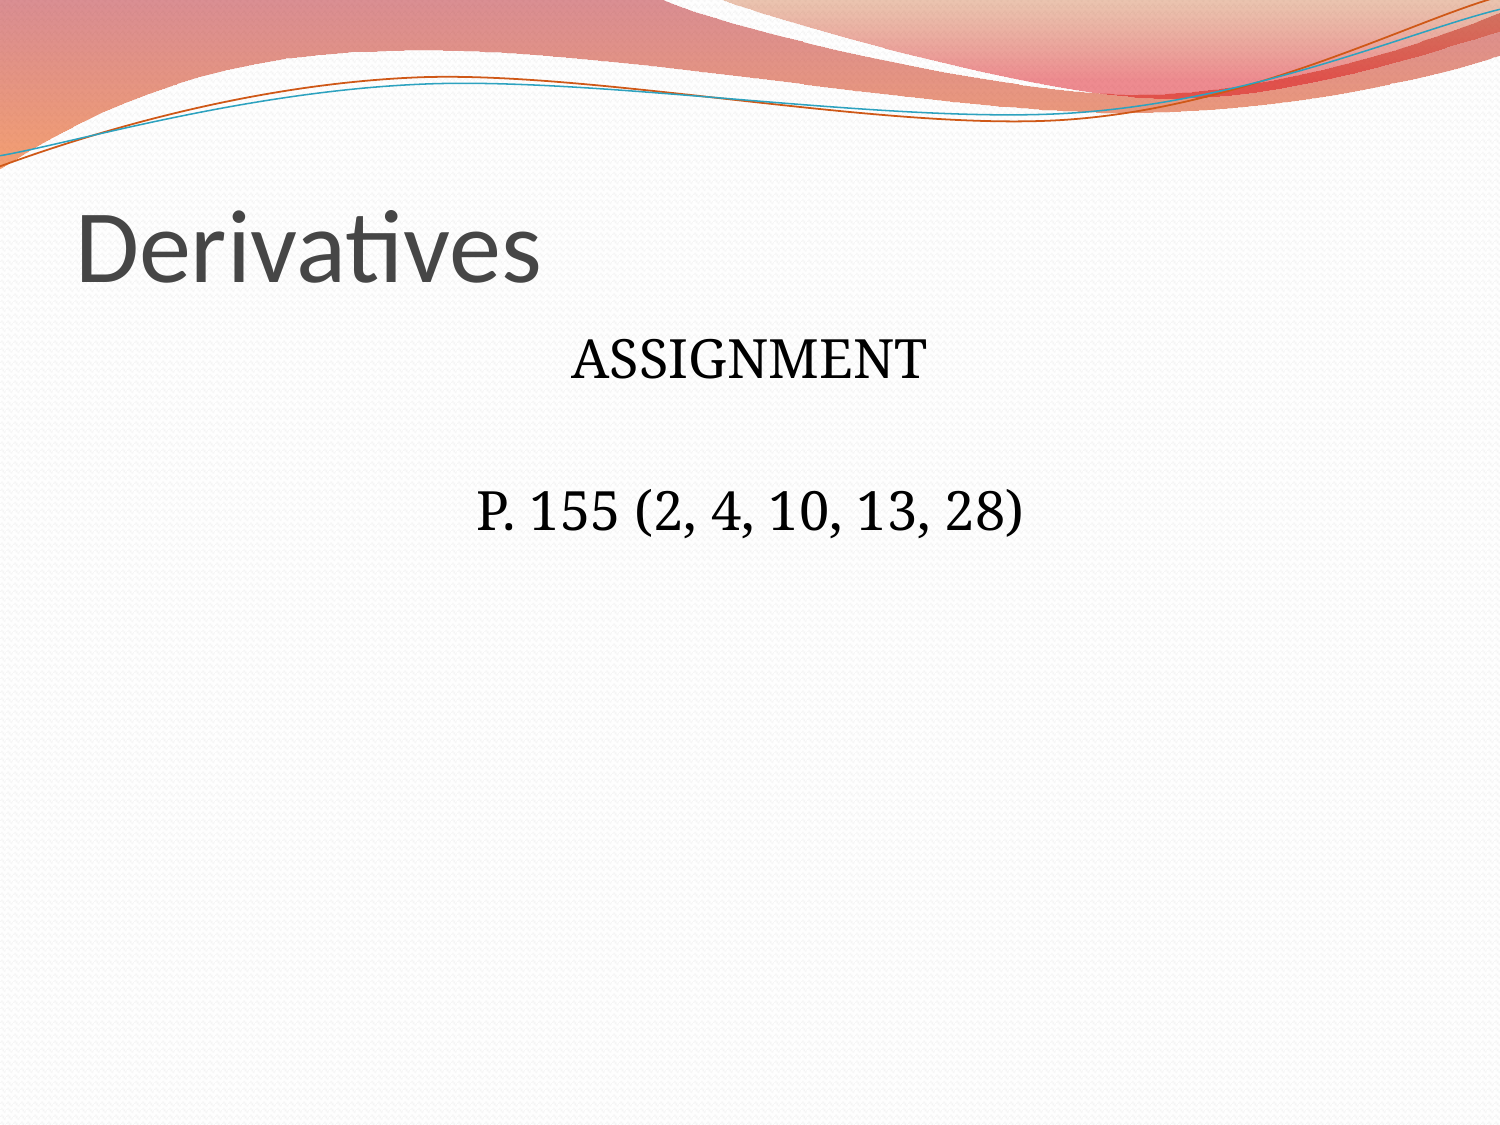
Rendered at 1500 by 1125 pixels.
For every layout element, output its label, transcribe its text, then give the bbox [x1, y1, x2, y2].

title Derivatives [75, 115, 1425, 303]
list ASSIGNMENT P. 155 (2, 4, 10, 13, 28) [75, 317, 1425, 1038]
